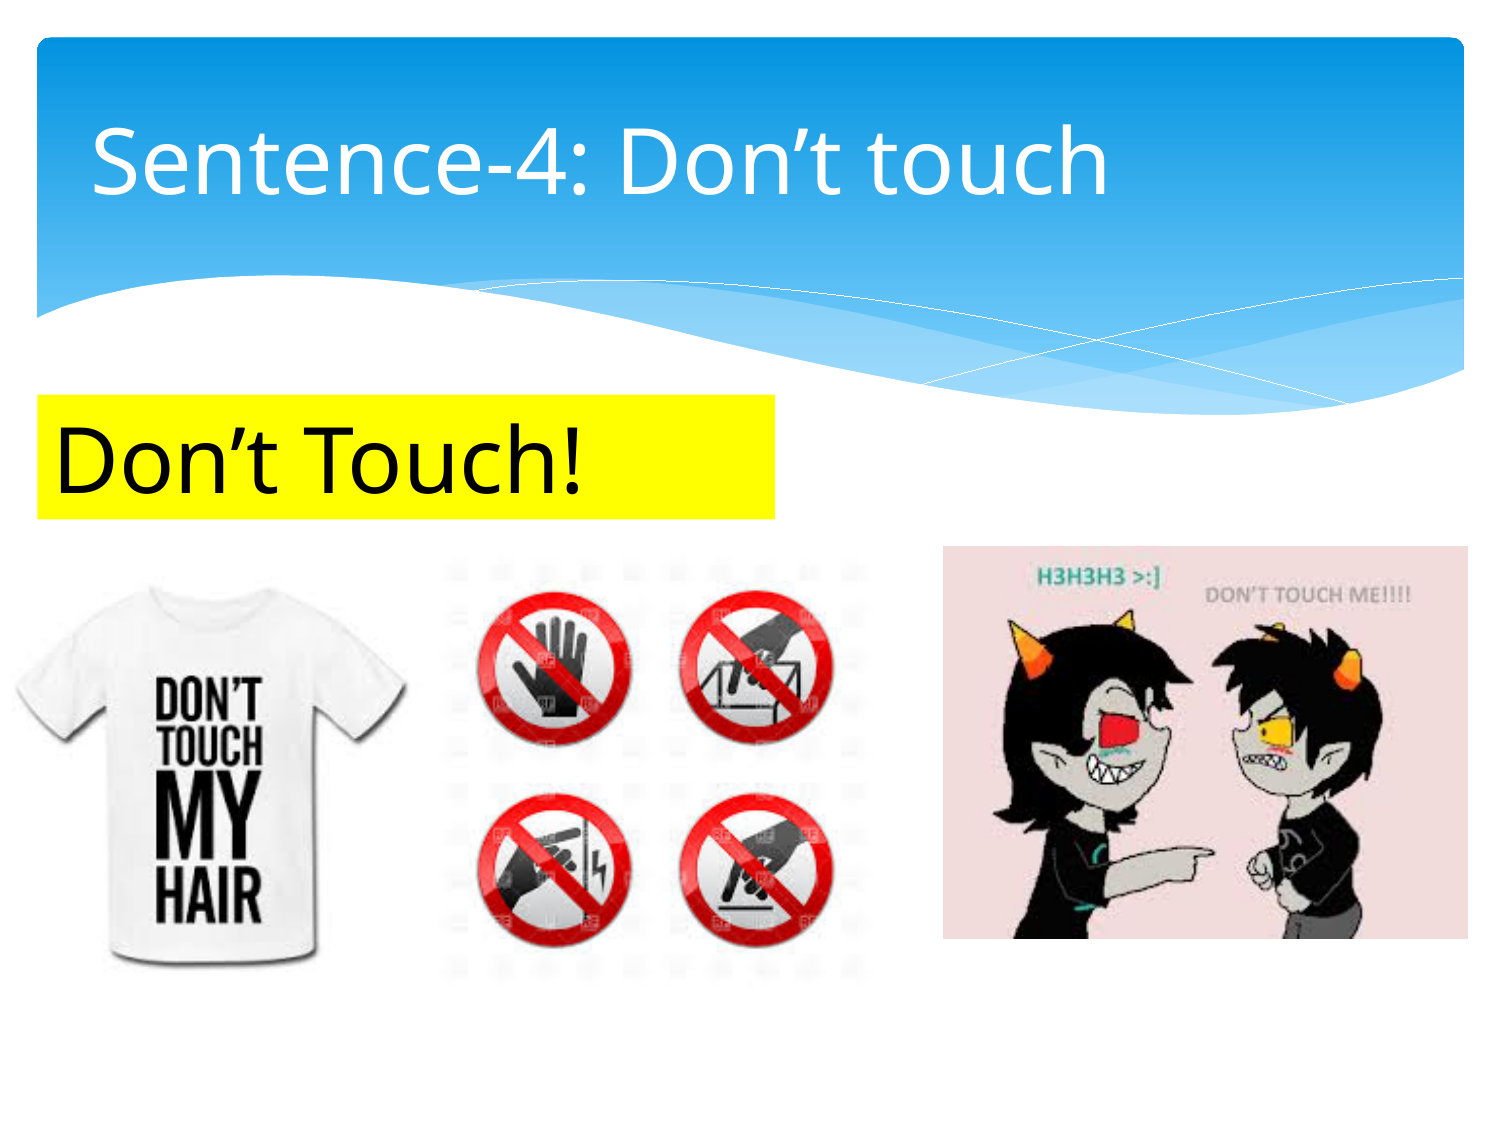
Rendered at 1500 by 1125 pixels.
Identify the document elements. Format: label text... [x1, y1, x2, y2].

text_box Don’t Touch! [37, 394, 775, 520]
picture [943, 546, 1468, 940]
picture [0, 562, 424, 988]
picture [437, 550, 875, 988]
title Sentence-4: Don’t touch [74, 55, 1426, 262]
